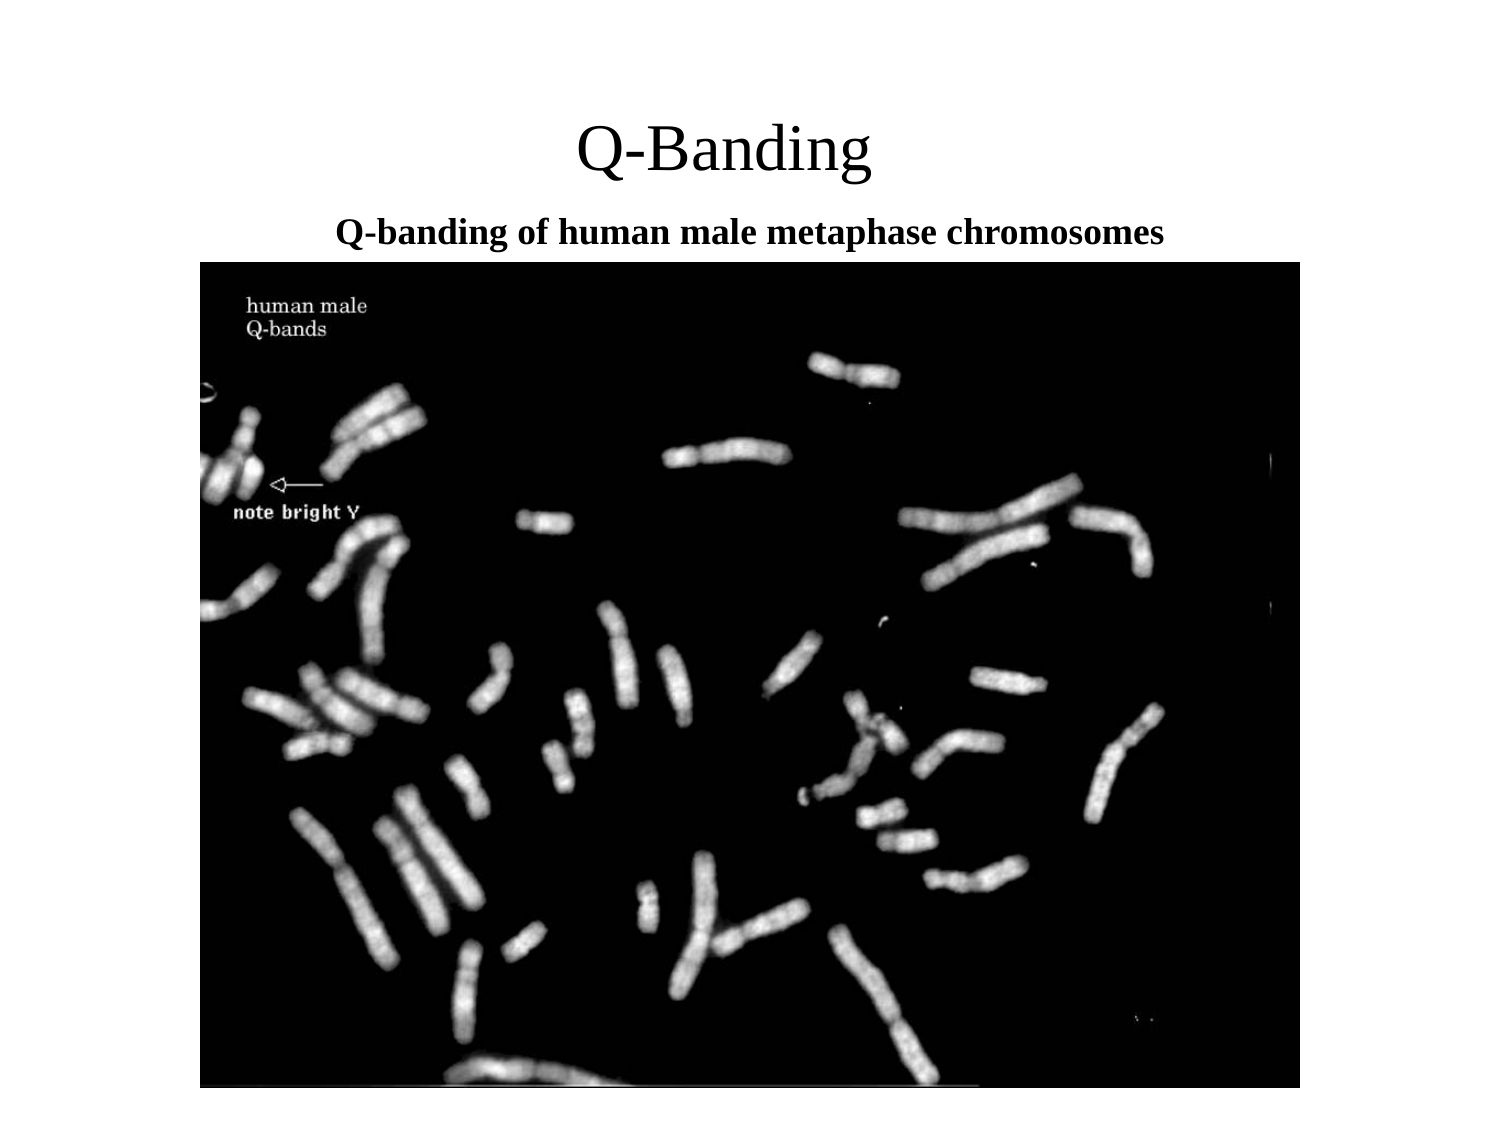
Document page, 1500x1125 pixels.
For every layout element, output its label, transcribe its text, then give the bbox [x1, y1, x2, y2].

text_box Q-banding of human male metaphase chromosomes [125, 199, 1375, 260]
picture [199, 262, 1301, 1088]
title Q-Banding [225, 87, 1225, 199]
